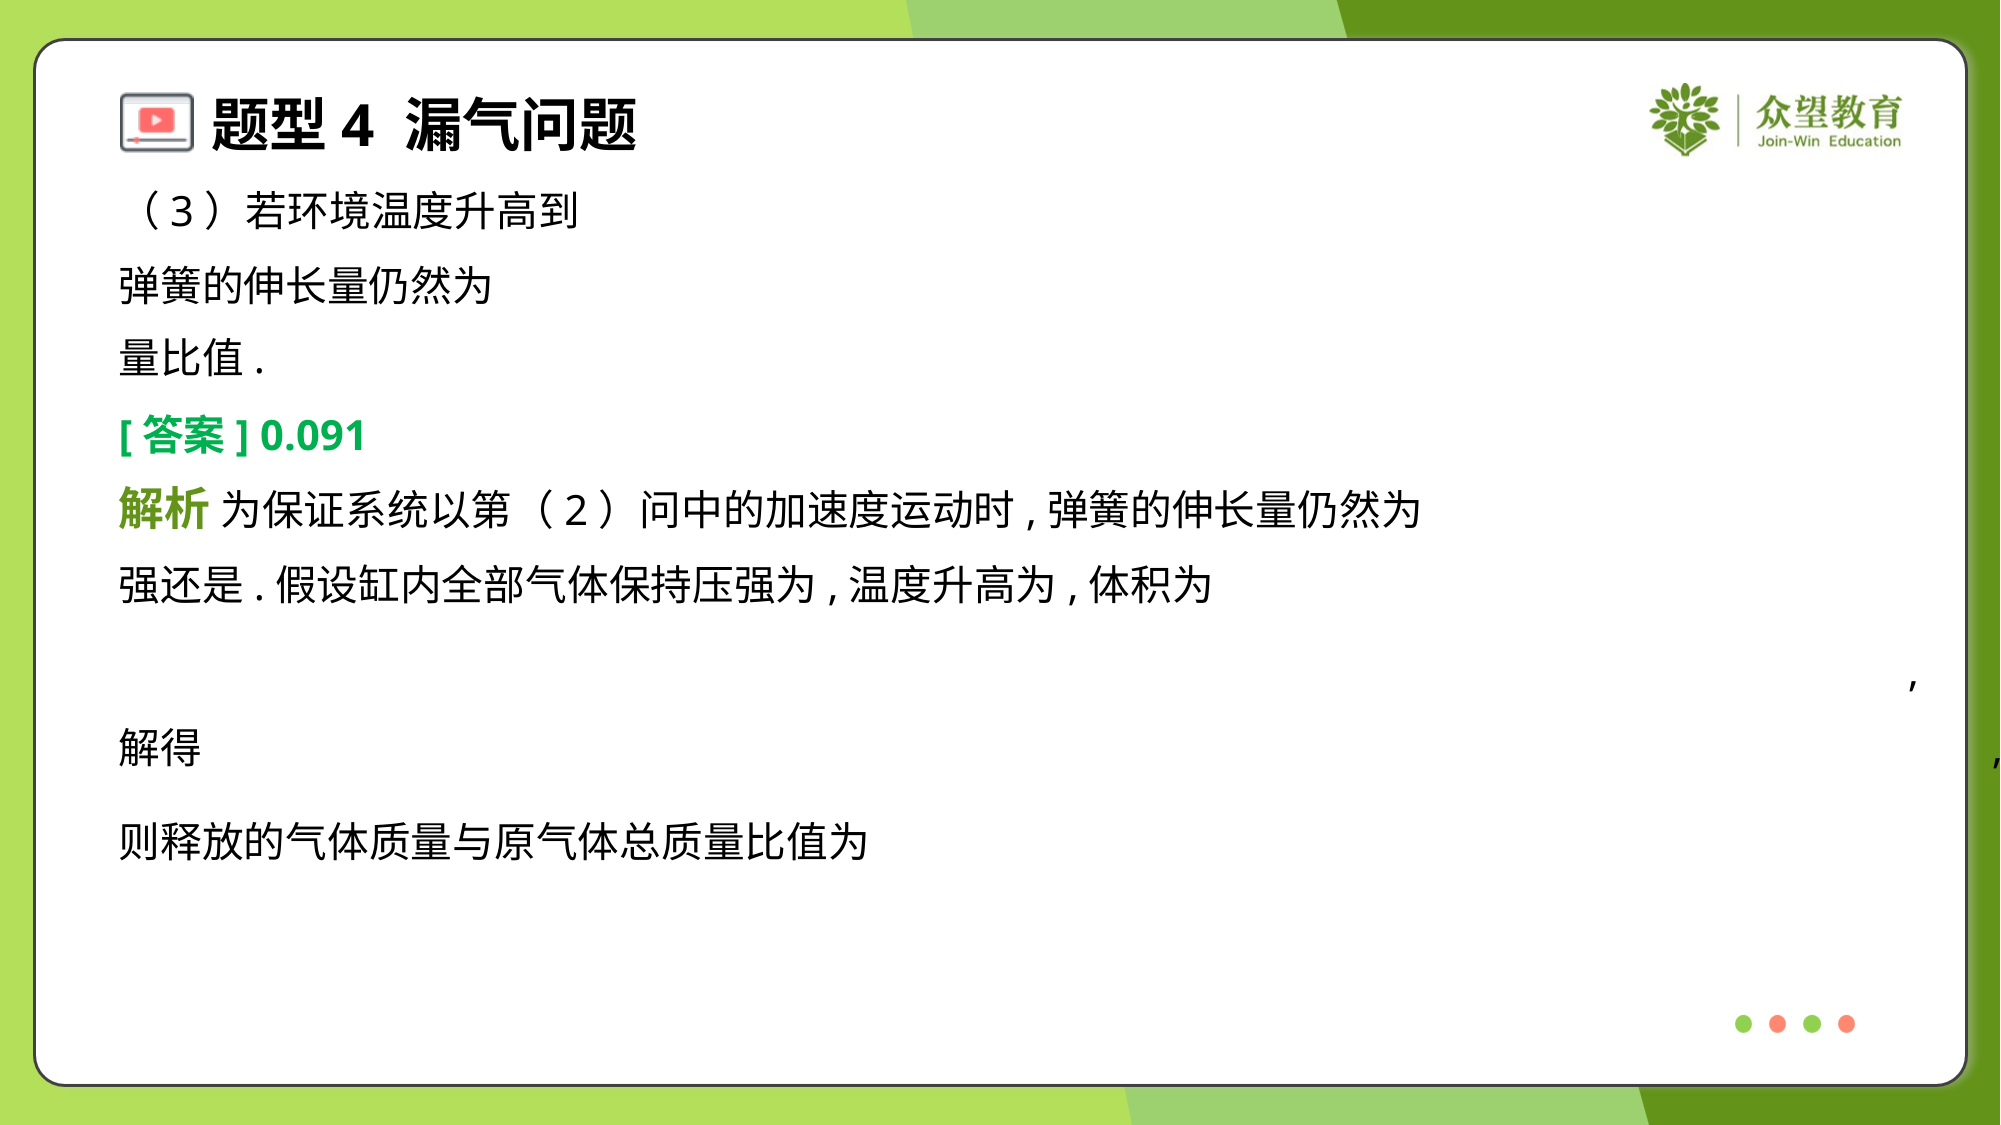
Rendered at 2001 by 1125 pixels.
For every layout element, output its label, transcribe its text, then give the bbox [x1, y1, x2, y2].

picture [0, 0, 2000, 1125]
text_box [答案] 0.091 [118, 383, 1883, 450]
